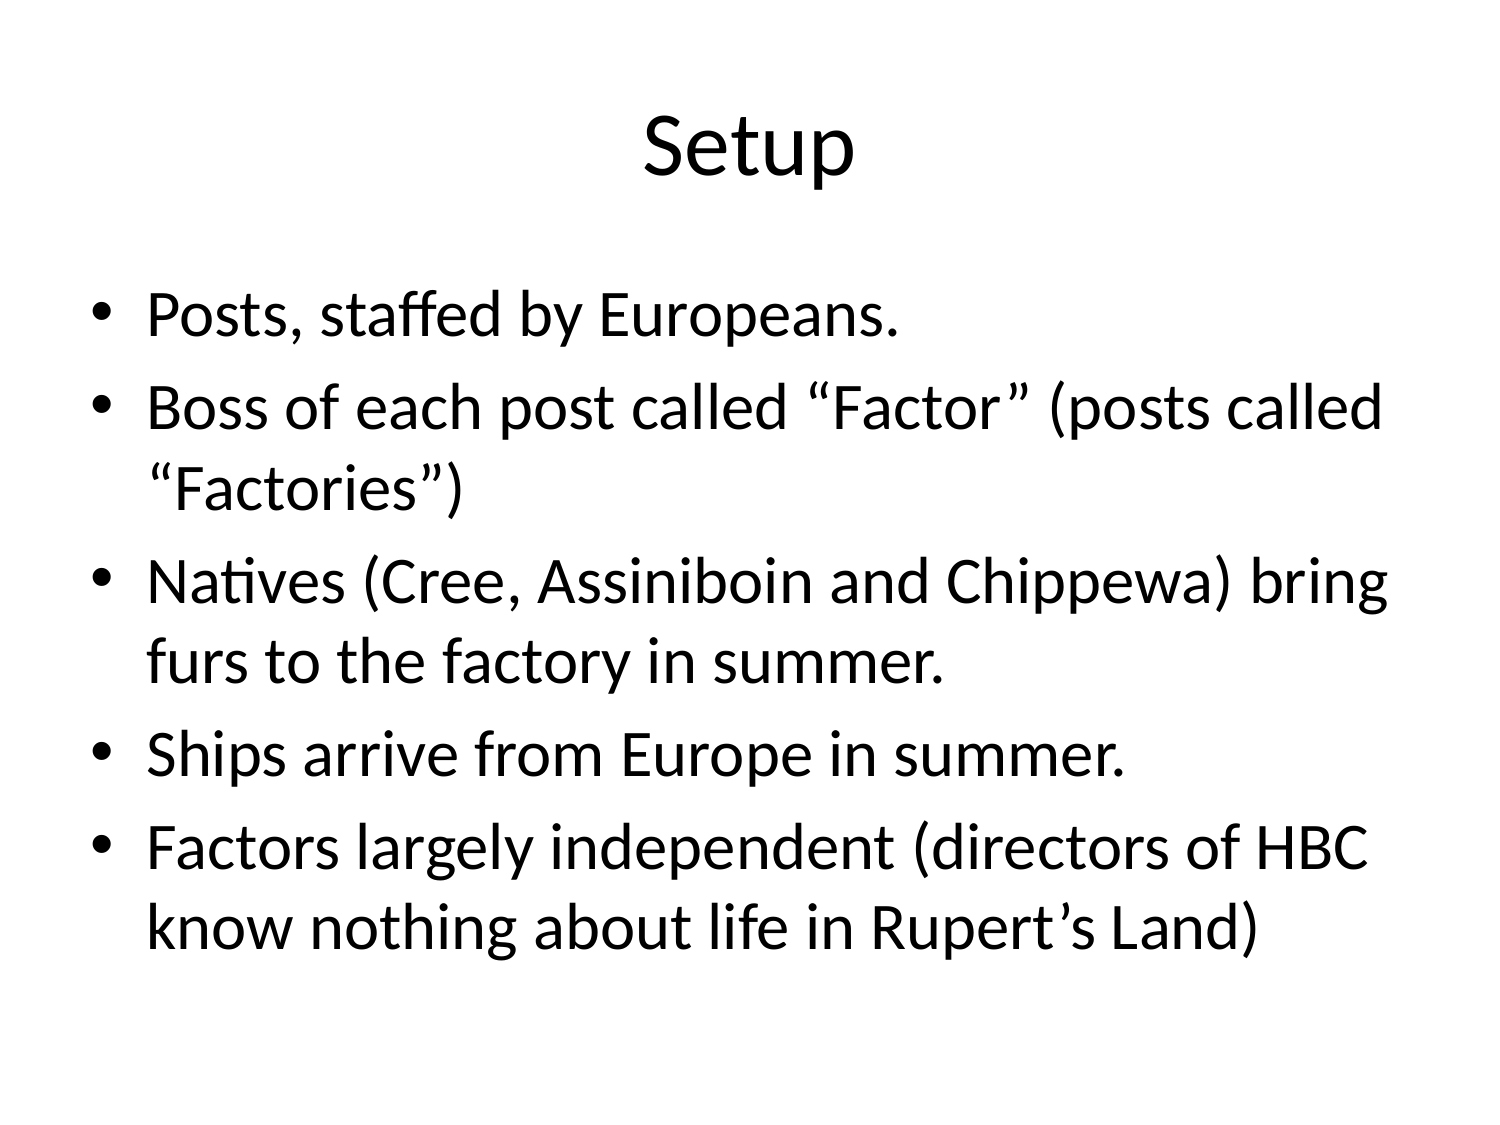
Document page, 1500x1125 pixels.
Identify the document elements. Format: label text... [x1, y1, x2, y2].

title Setup [75, 45, 1425, 233]
list Posts, staffed by Europeans. Boss of each post called “Factor” (posts called “Factories”) Natives (Cree, Assiniboin and Chippewa) bring furs to the factory in summer. Ships arrive from Europe in summer. Factors largely independent (directors of HBC know nothing about life in Rupert’s Land) [75, 262, 1425, 1005]
